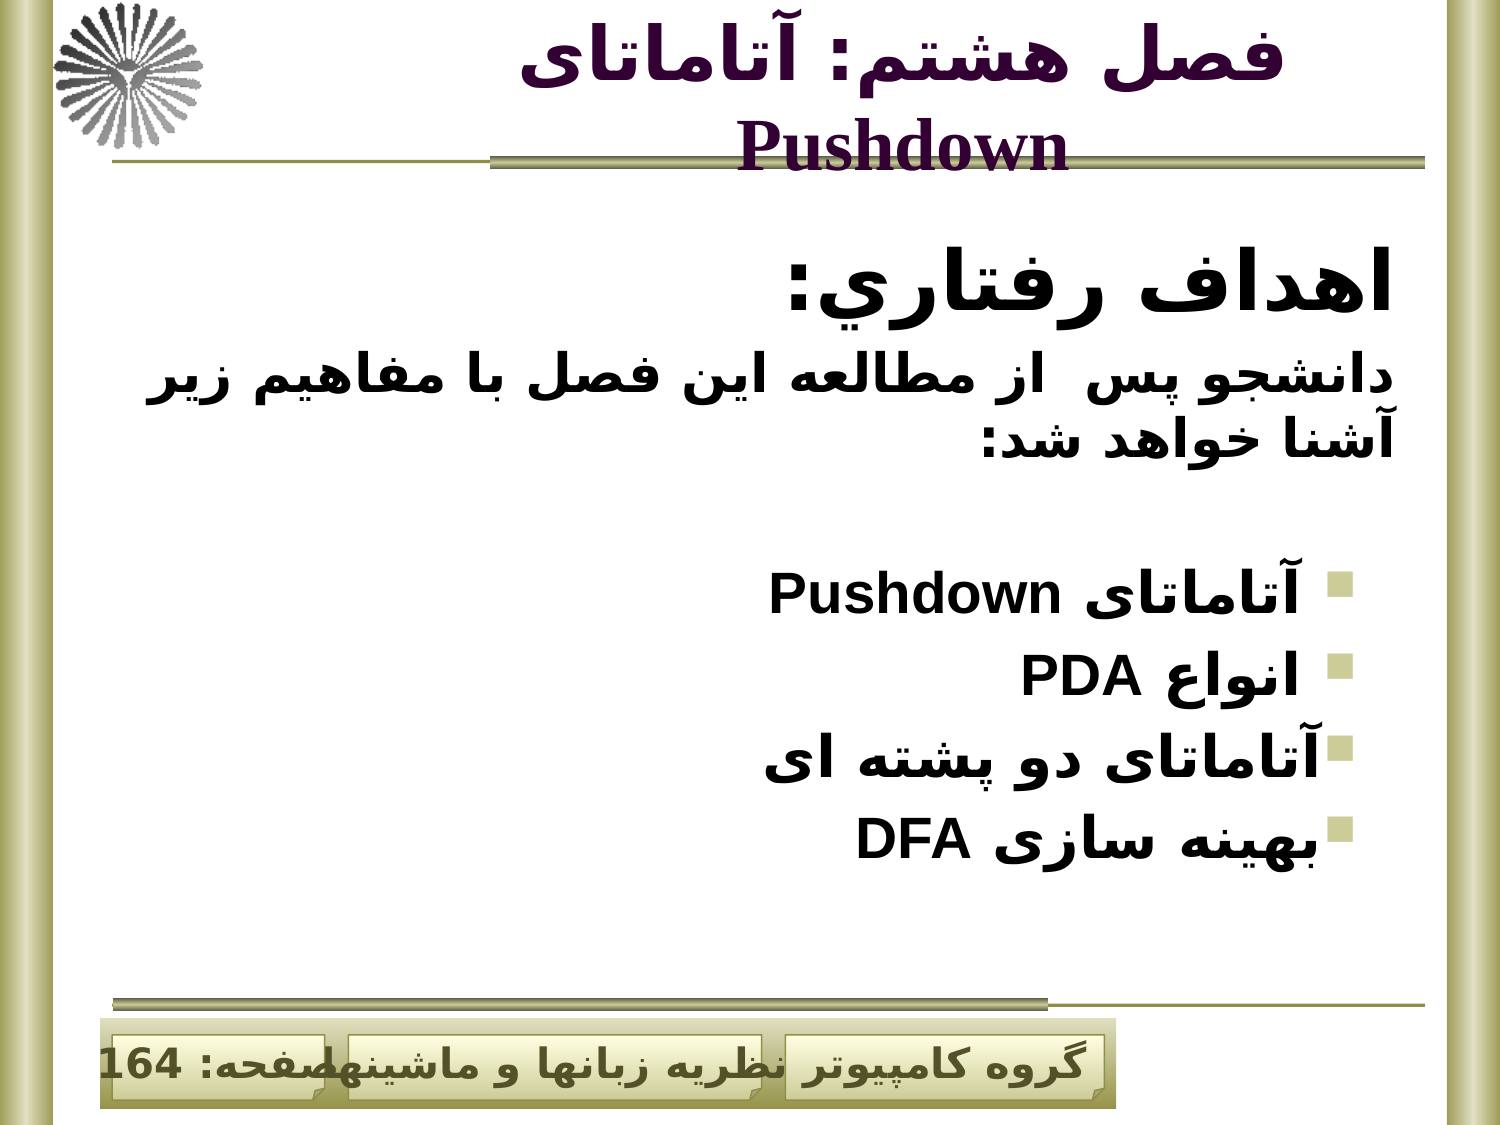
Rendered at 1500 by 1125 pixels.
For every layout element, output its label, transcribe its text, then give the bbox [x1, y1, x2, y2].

text_box فصل هشتم: آتاماتای Pushdown [383, 30, 1424, 161]
text_box اهداف رفتاري: دانشجو پس از مطالعه اين فصل با مفاهيم زير آشنا خواهد شد: آتاماتای Pushdown انواع PDA آتاماتای دو پشته ای بهینه سازی DFA [88, 219, 1412, 917]
